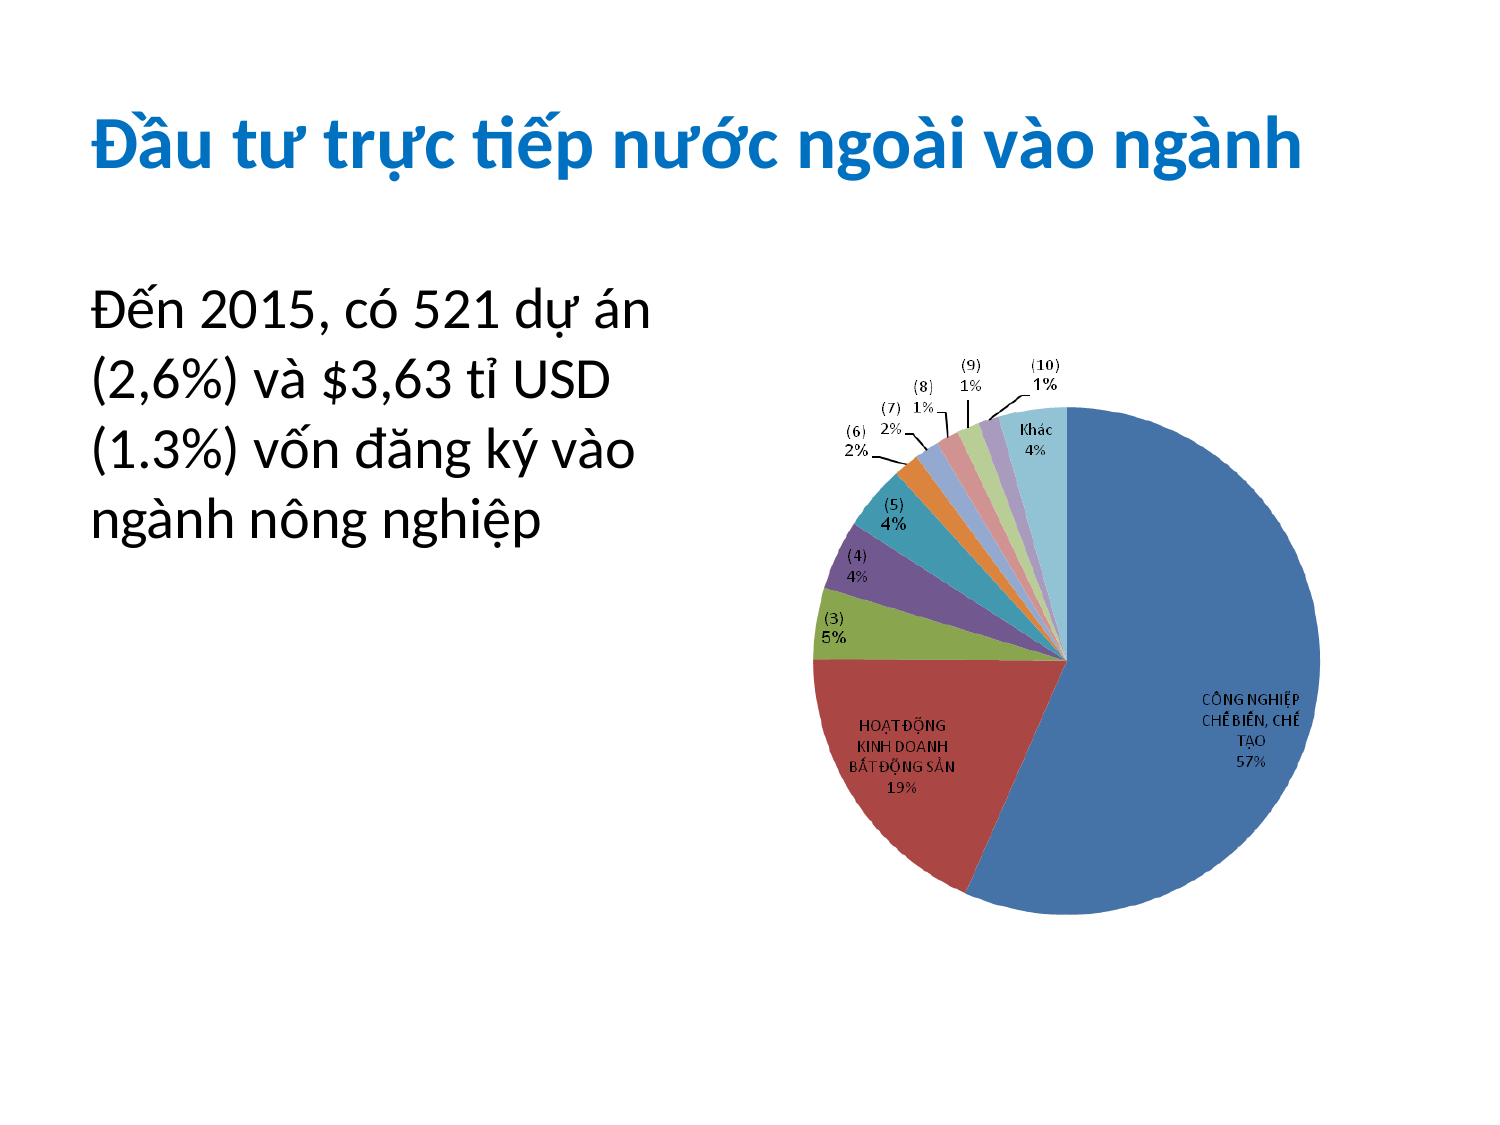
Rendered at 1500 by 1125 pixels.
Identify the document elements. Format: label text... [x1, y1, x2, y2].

list Đến 2015, có 521 dự án (2,6%) và $3,63 tỉ USD (1.3%) vốn đăng ký vào ngành nông nghiệp [75, 262, 738, 1005]
title Đầu tư trực tiếp nước ngoài vào ngành [75, 45, 1425, 233]
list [762, 344, 1426, 924]
